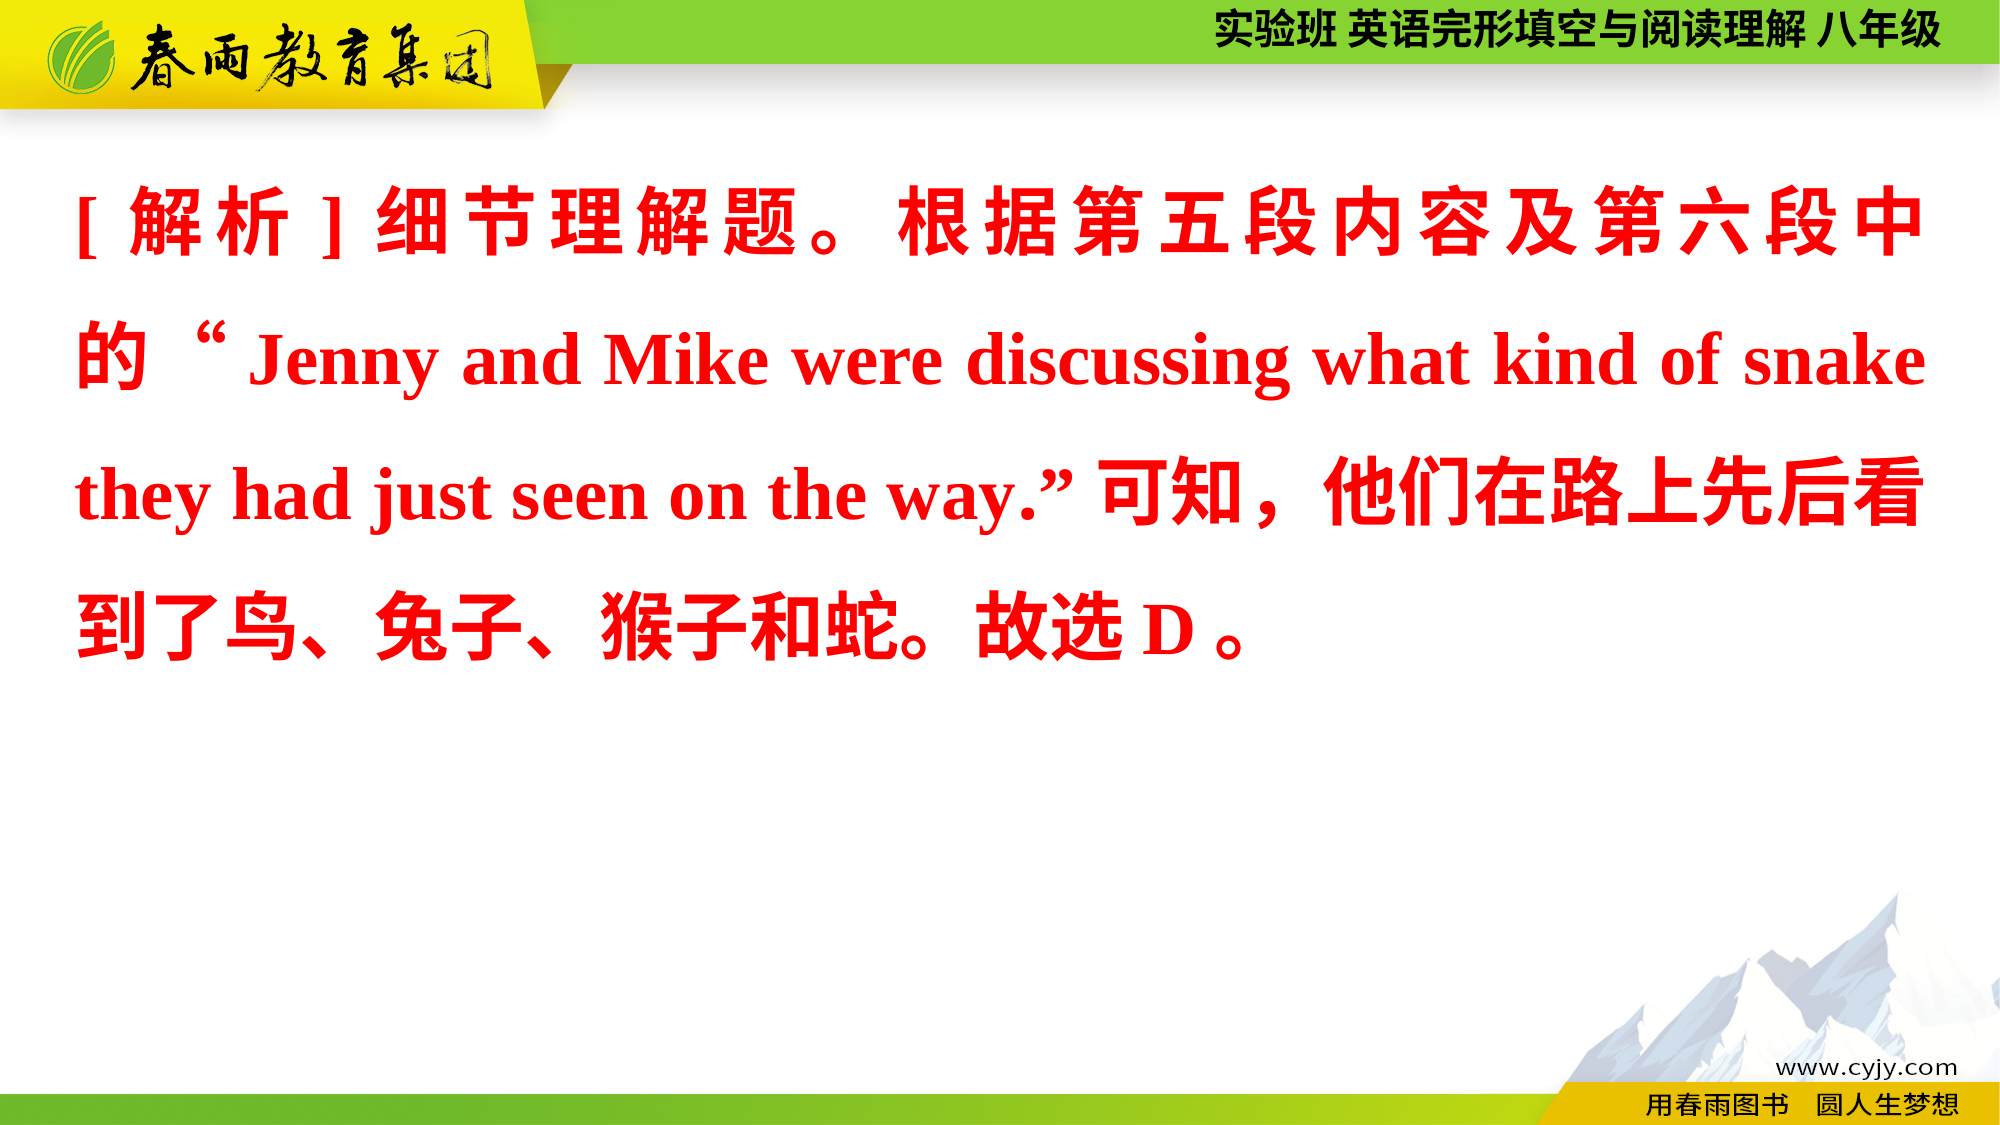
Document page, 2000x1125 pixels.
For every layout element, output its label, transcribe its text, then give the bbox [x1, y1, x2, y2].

list [解析]细节理解题。根据第五段内容及第六段中的“Jenny and Mike were discussing what kind of snake they had just seen on the way.”可知，他们在路上先后看到了鸟、兔子、猴子和蛇。故选D。 [59, 122, 1944, 683]
picture [0, 0, 2000, 1125]
